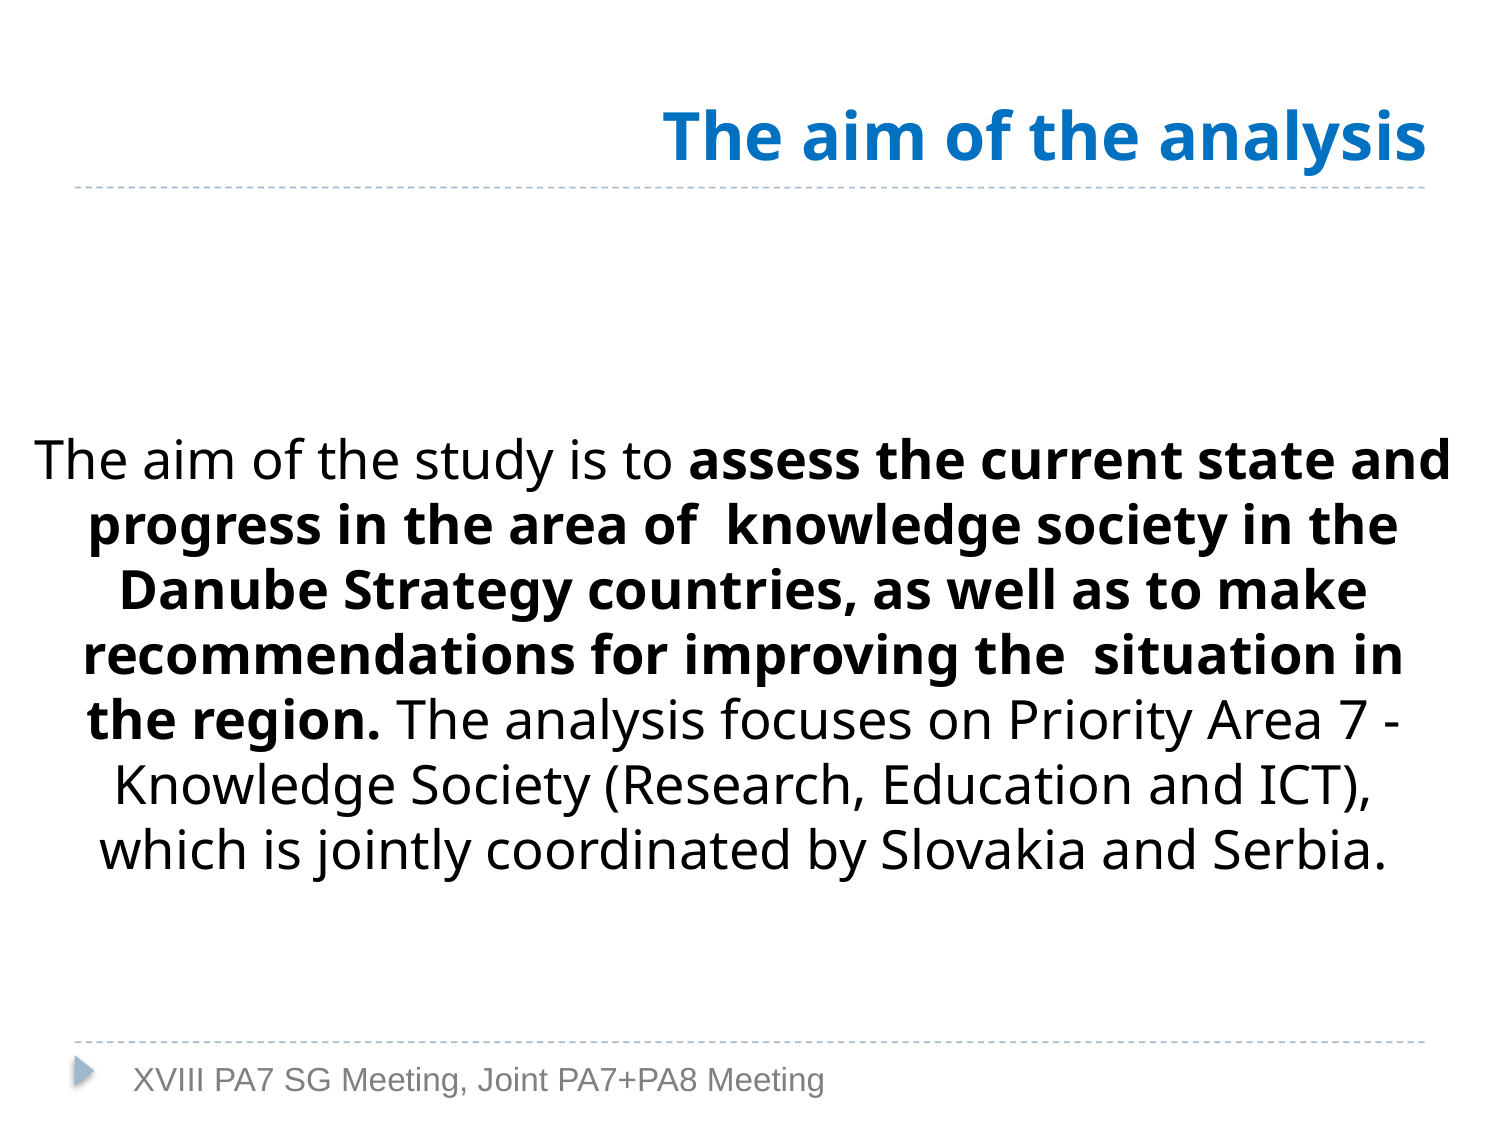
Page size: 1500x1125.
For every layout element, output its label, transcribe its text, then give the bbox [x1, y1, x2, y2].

text_box The aim of the study is to assess the current state and progress in the area of knowledge society in the Danube Strategy countries, as well as to make recommendations for improving the situation in the region. The analysis focuses on Priority Area 7 - Knowledge Society (Research, Education and ICT), which is jointly coordinated by Slovakia and Serbia. [17, 199, 1471, 1110]
text_box XVIII PA7 SG Meeting, Joint PA7+PA8 Meeting [118, 1051, 1500, 1125]
text_box The aim of the analysis [17, 19, 1443, 182]
